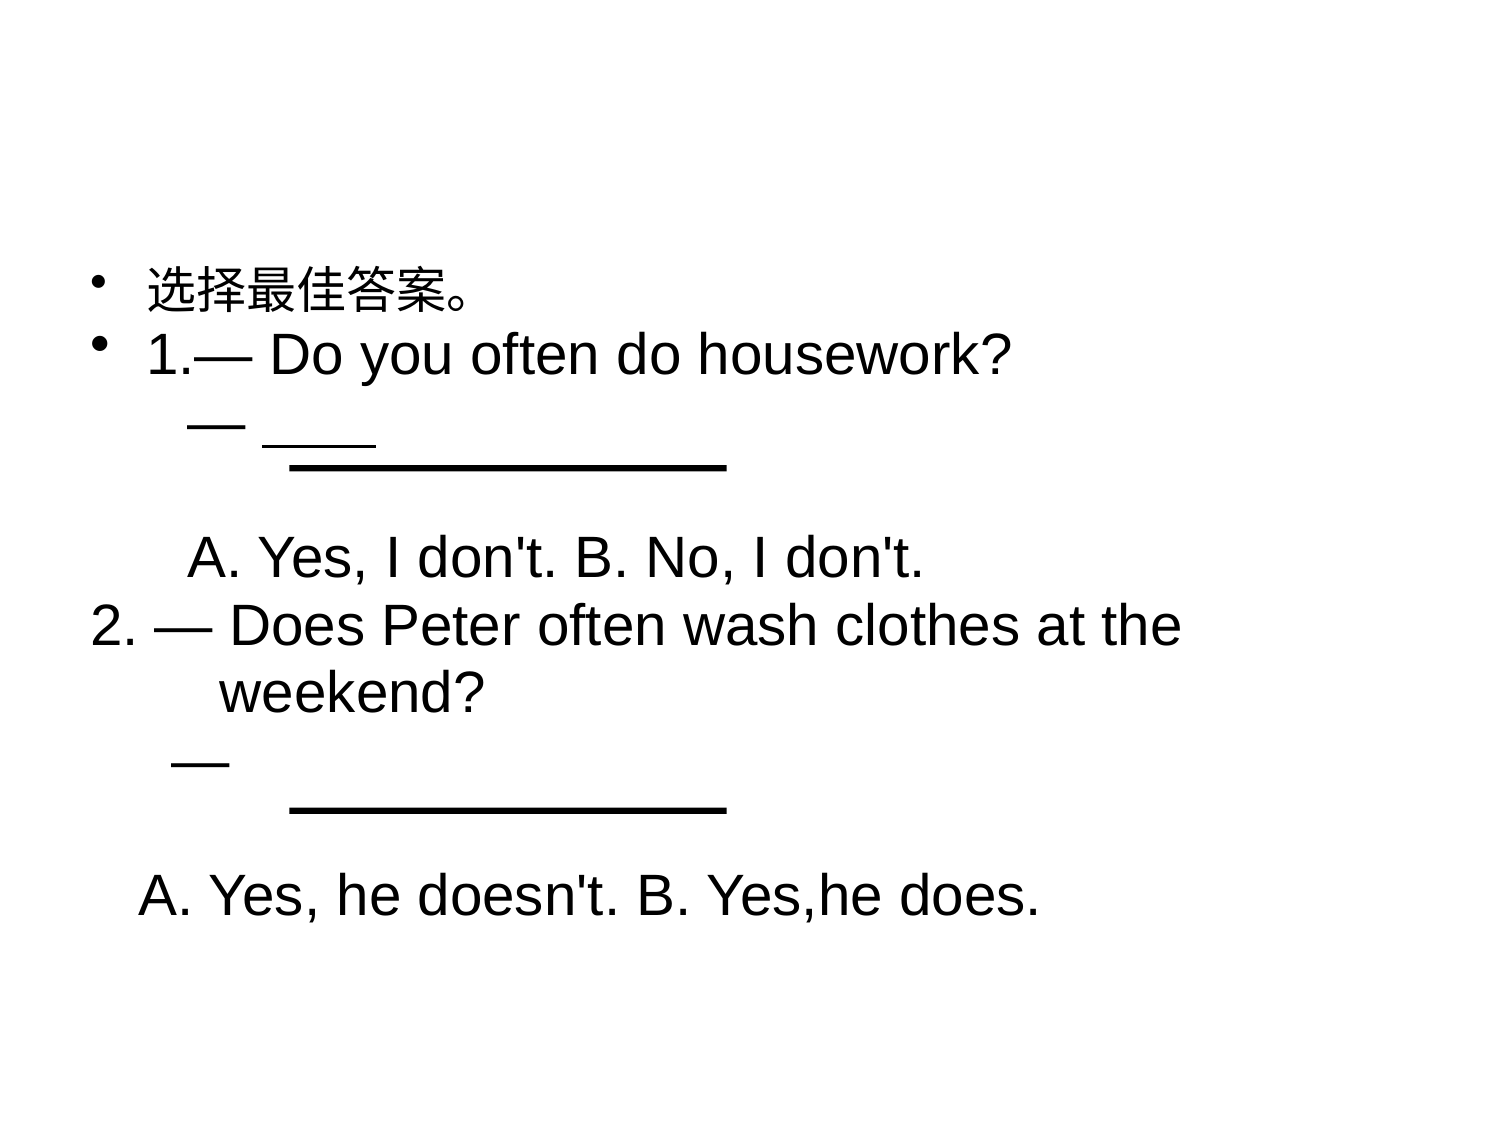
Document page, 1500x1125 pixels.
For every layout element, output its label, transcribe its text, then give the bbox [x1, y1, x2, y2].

list 选择最佳答案。 1.— Do you often do housework? — A. Yes, I don't. B. No, I don't. 2. — Does Peter often wash clothes at the weekend? — A. Yes, he doesn't. B. Yes,he does. [74, 262, 1426, 1006]
